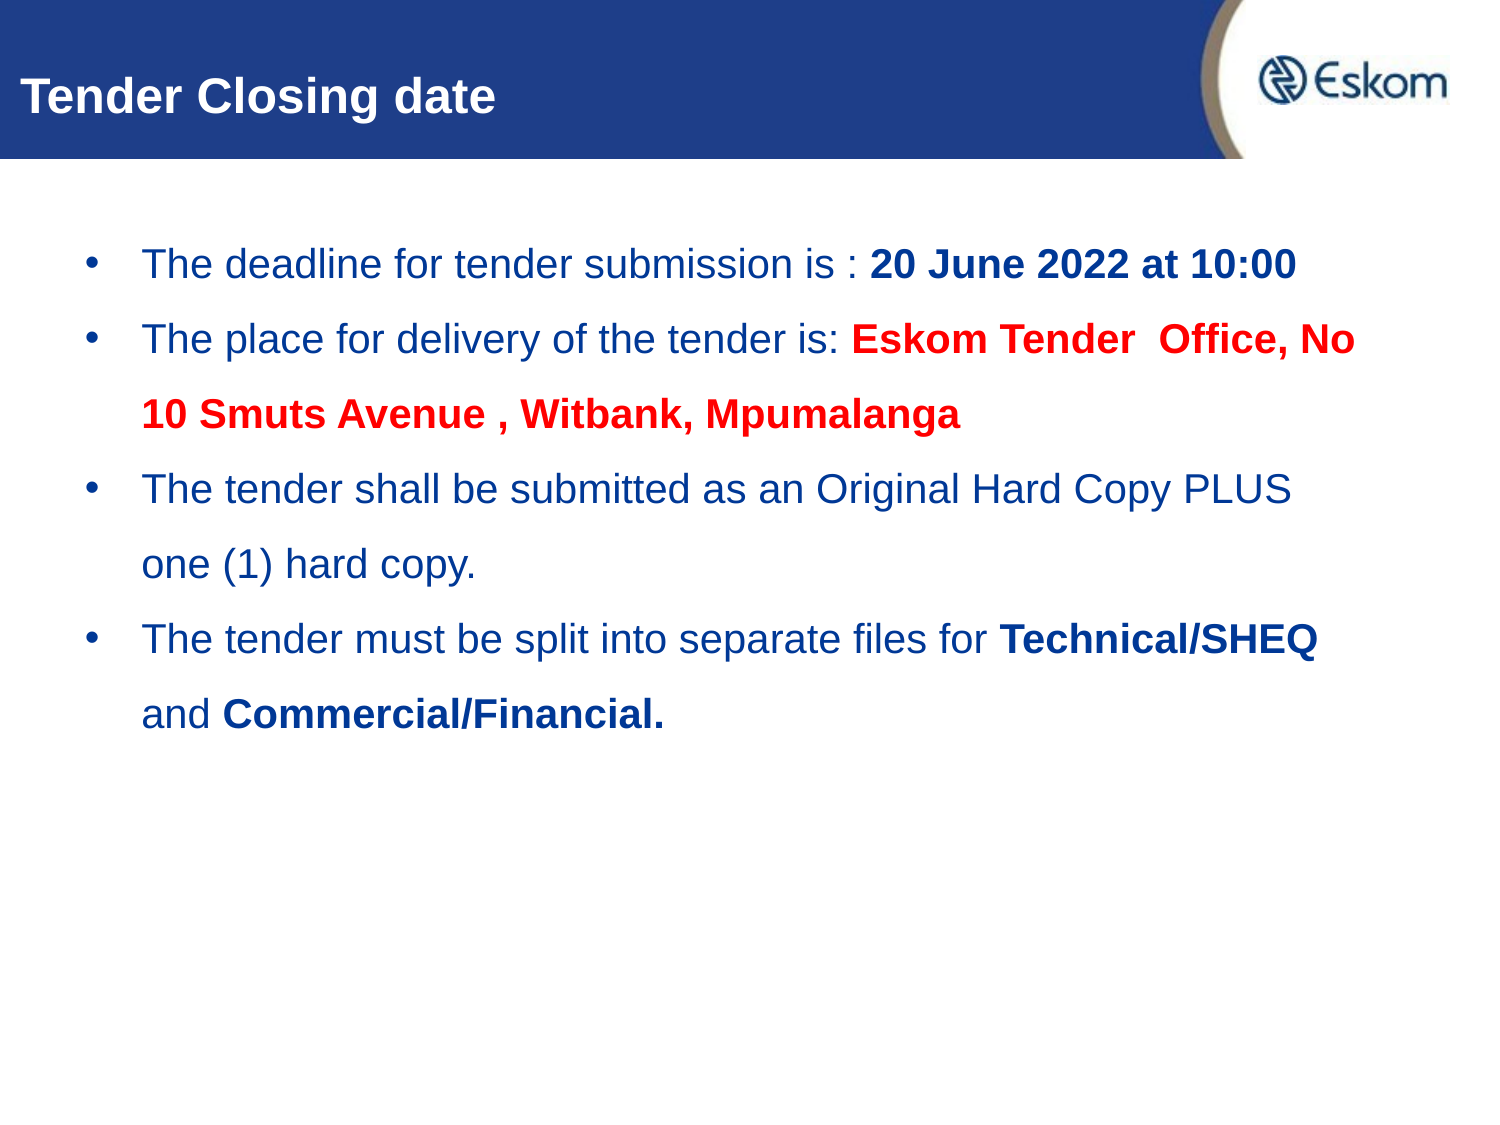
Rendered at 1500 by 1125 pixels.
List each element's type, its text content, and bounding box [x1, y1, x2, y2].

picture [1257, 55, 1450, 105]
picture [0, 0, 1246, 159]
list The deadline for tender submission is : 20 June 2022 at 10:00 The place for delivery of the tender is: Eskom Tender Office, No 10 Smuts Avenue , Witbank, Mpumalanga The tender shall be submitted as an Original Hard Copy PLUS one (1) hard copy. The tender must be split into separate files for Technical/SHEQ and Commercial/Financial. [84, 211, 1362, 783]
title Tender Closing date [20, 62, 1169, 124]
